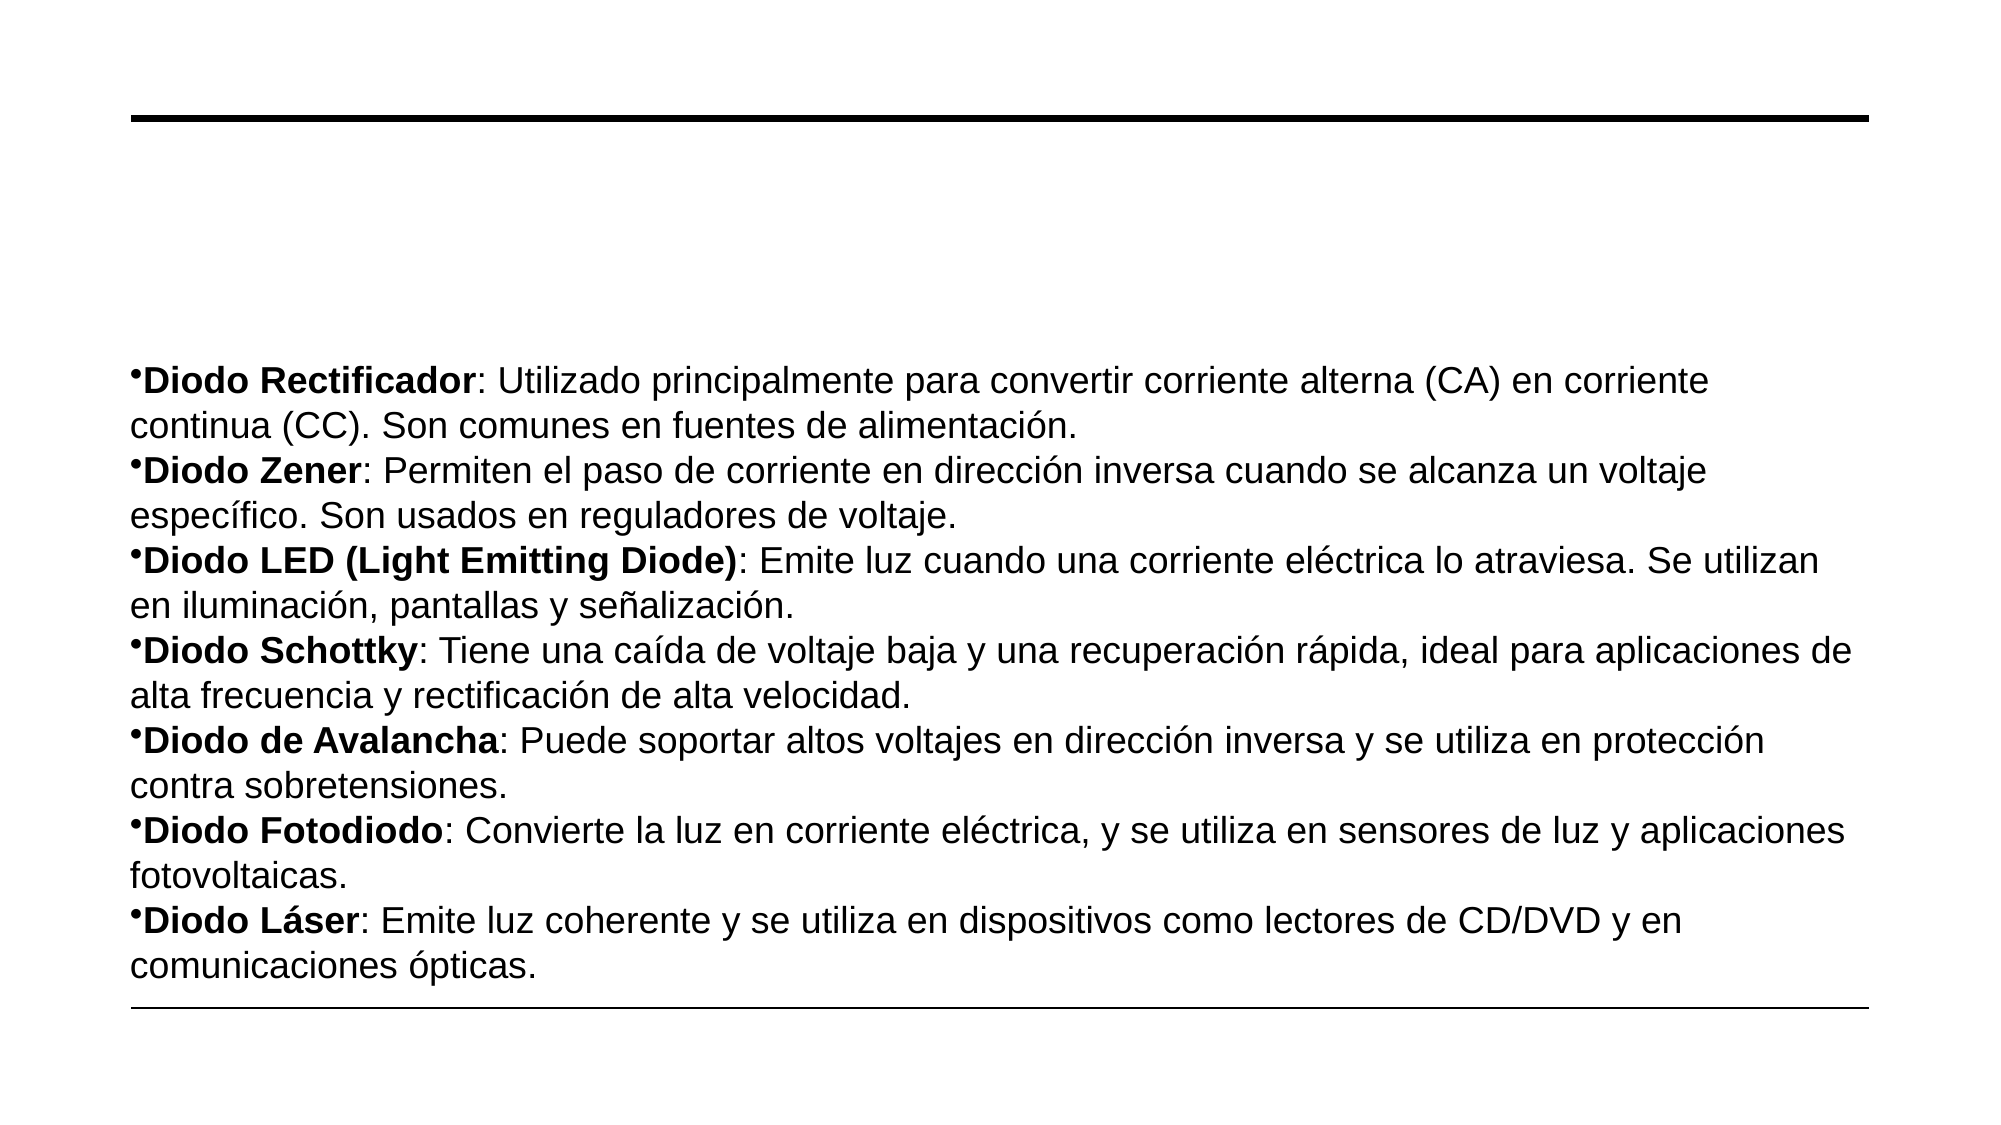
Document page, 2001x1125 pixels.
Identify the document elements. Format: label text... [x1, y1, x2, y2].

list Diodo Rectificador: Utilizado principalmente para convertir corriente alterna (CA) en corriente continua (CC). Son comunes en fuentes de alimentación. Diodo Zener: Permiten el paso de corriente en dirección inversa cuando se alcanza un voltaje específico. Son usados en reguladores de voltaje. Diodo LED (Light Emitting Diode): Emite luz cuando una corriente eléctrica lo atraviesa. Se utilizan en iluminación, pantallas y señalización. Diodo Schottky: Tiene una caída de voltaje baja y una recuperación rápida, ideal para aplicaciones de alta frecuencia y rectificación de alta velocidad. Diodo de Avalancha: Puede soportar altos voltajes en dirección inversa y se utiliza en protección contra sobretensiones. Diodo Fotodiodo: Convierte la luz en corriente eléctrica, y se utiliza en sensores de luz y aplicaciones fotovoltaicas. Diodo Láser: Emite luz coherente y se utiliza en dispositivos como lectores de CD/DVD y en comunicaciones ópticas. [114, 344, 1869, 998]
